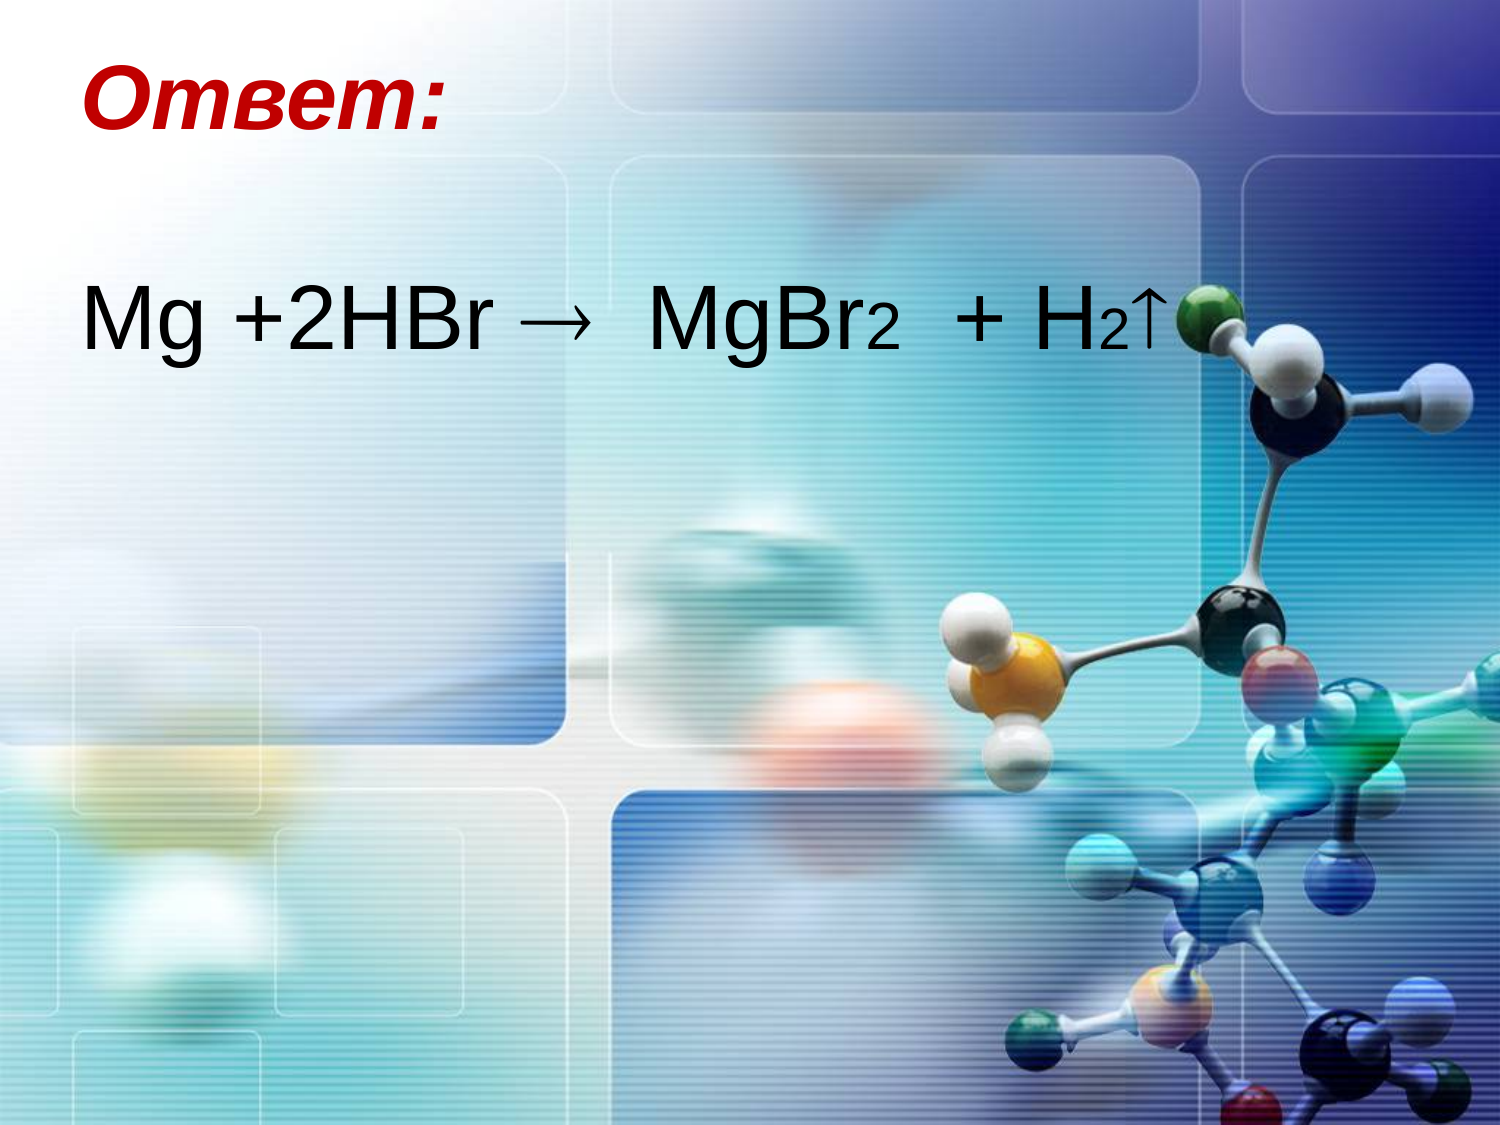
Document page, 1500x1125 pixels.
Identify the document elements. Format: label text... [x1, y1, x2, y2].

picture [0, 0, 1500, 1125]
text_box [88, 184, 1093, 323]
title Ответ: Mg +2HBr  MgBr2 + H2 [64, 136, 1377, 379]
